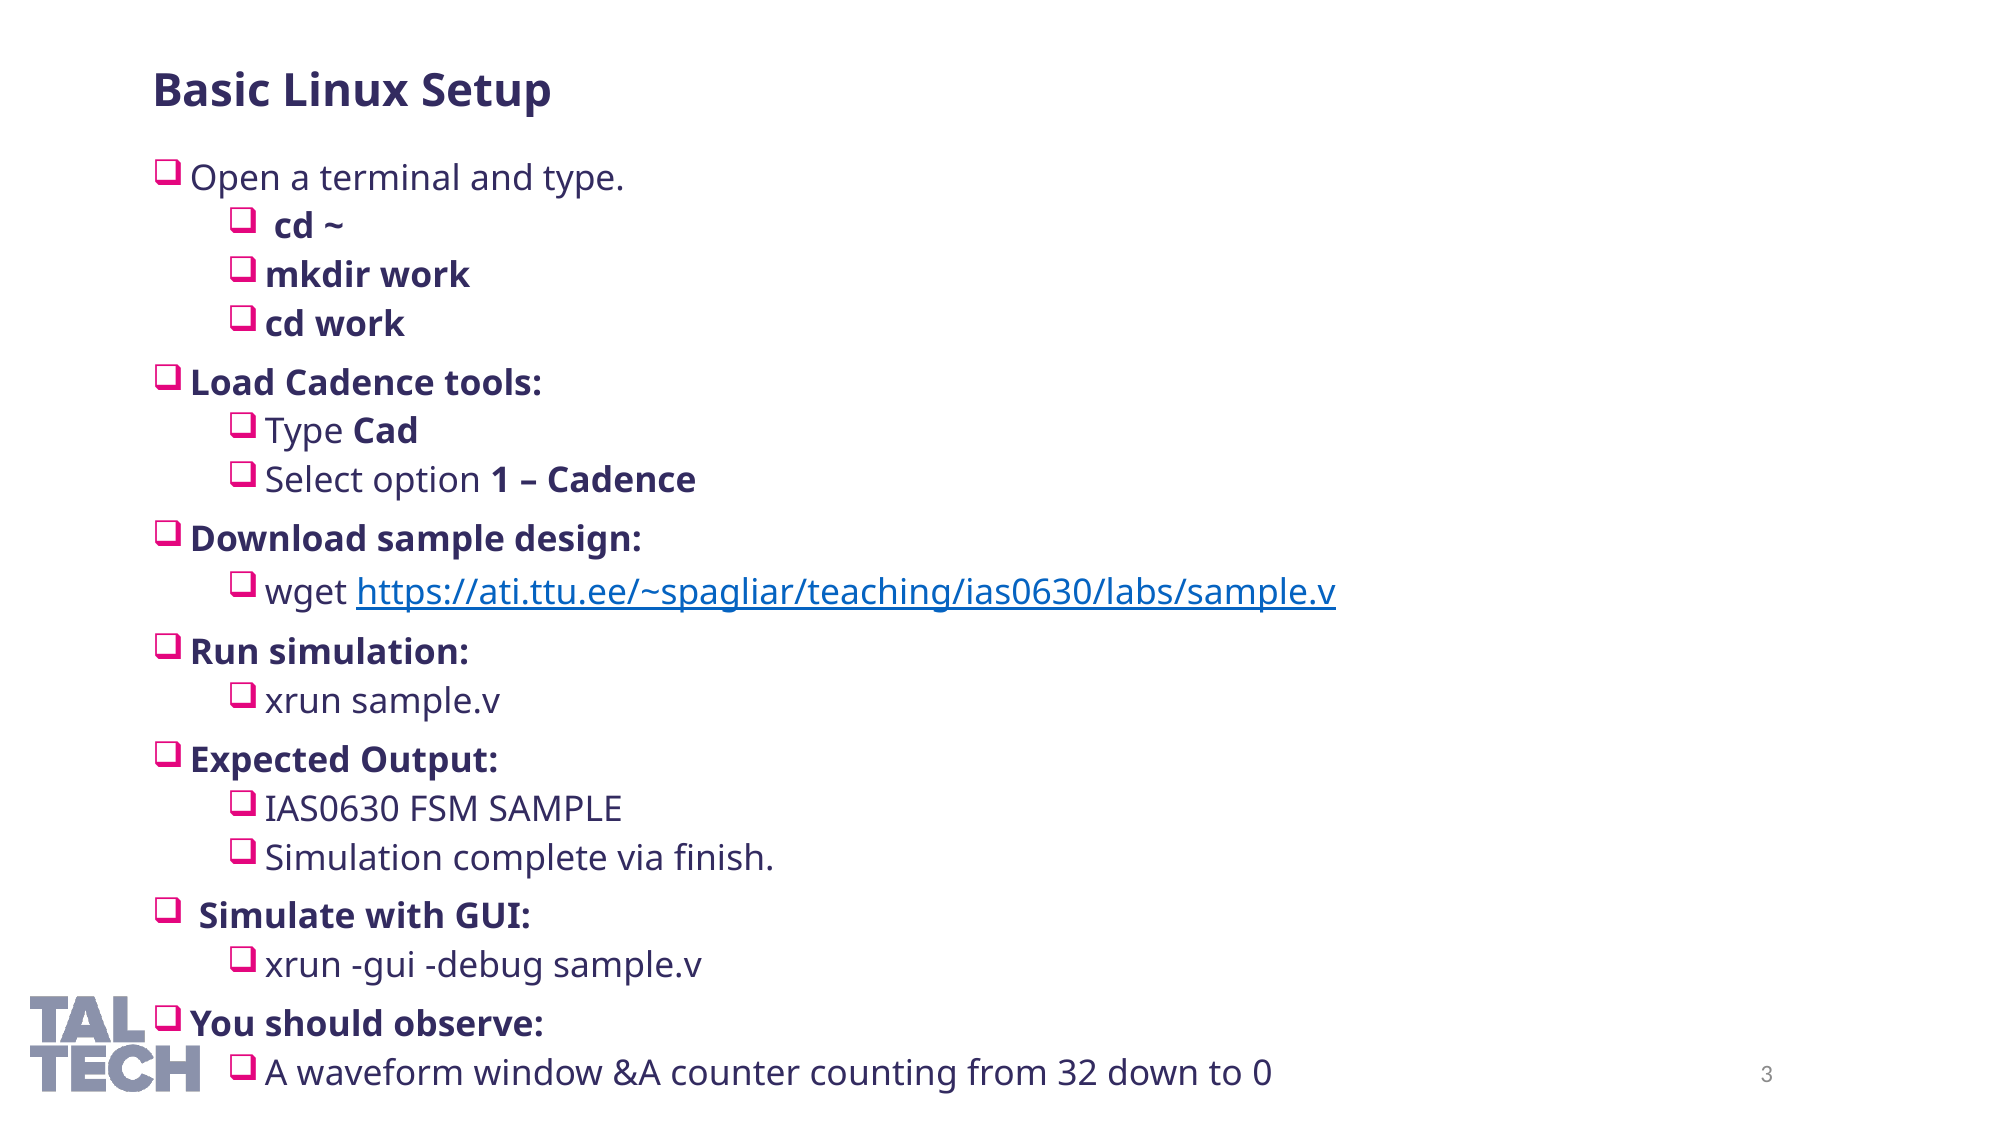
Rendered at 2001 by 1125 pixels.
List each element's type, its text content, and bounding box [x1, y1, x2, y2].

picture [25, 990, 204, 1097]
list Open a terminal and type. cd ~ mkdir work cd work Load Cadence tools: Type Cad Select option 1 – Cadence Download sample design: wget https://ati.ttu.ee/~spagliar/teaching/ias0630/labs/sample.v Run simulation: xrun sample.v Expected Output: IAS0630 FSM SAMPLE Simulation complete via finish. Simulate with GUI: xrun -gui -debug sample.v You should observe: A waveform window &A counter counting from 32 down to 0 [137, 152, 1863, 945]
title Basic Linux Setup [137, 59, 1863, 152]
slide_number 3 [1338, 1042, 1789, 1103]
